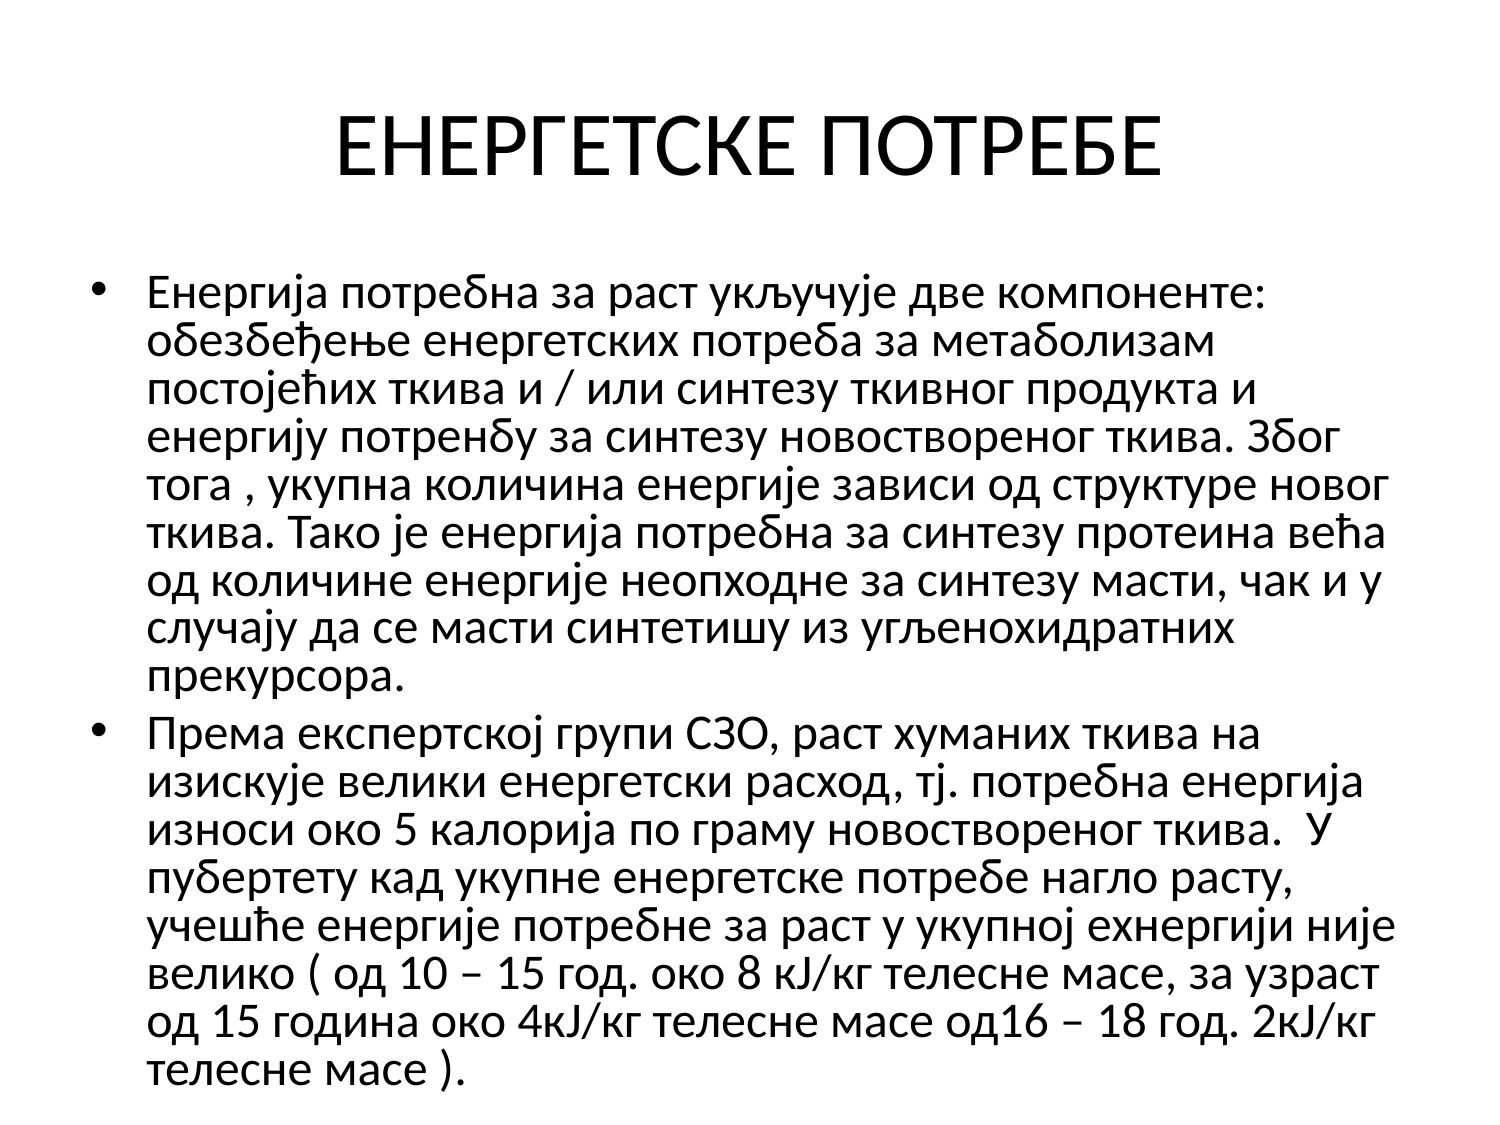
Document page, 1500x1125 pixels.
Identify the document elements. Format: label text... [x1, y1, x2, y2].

list Енергија потребна за раст укључује две компоненте: обезбеђење енергетских потреба за метаболизам постојећих ткива и / или синтезу ткивног продукта и енергију потренбу за синтезу новоствореног ткива. Због тога , укупна количина енергије зависи од структуре новог ткива. Тако је енергија потребна за синтезу протеина већа од количине енергије неопходне за синтезу масти, чак и у случају да се масти синтетишу из угљенохидратних прекурсора. Према експертској групи СЗО, раст хуманих ткива на изискује велики енергетски расход, тј. потребна енергија износи око 5 калорија по граму новоствореног ткива. У пубертету кад укупне енергетске потребе нагло расту, учешће енергије потребне за раст у укупној ехнергији није велико ( од 10 – 15 год. око 8 кЈ/кг телесне масе, за узраст од 15 година око 4кЈ/кг телесне масе од16 – 18 год. 2кЈ/кг телесне масе ). [75, 262, 1425, 1005]
title ЕНЕРГЕТСКЕ ПОТРЕБЕ [75, 45, 1425, 233]
